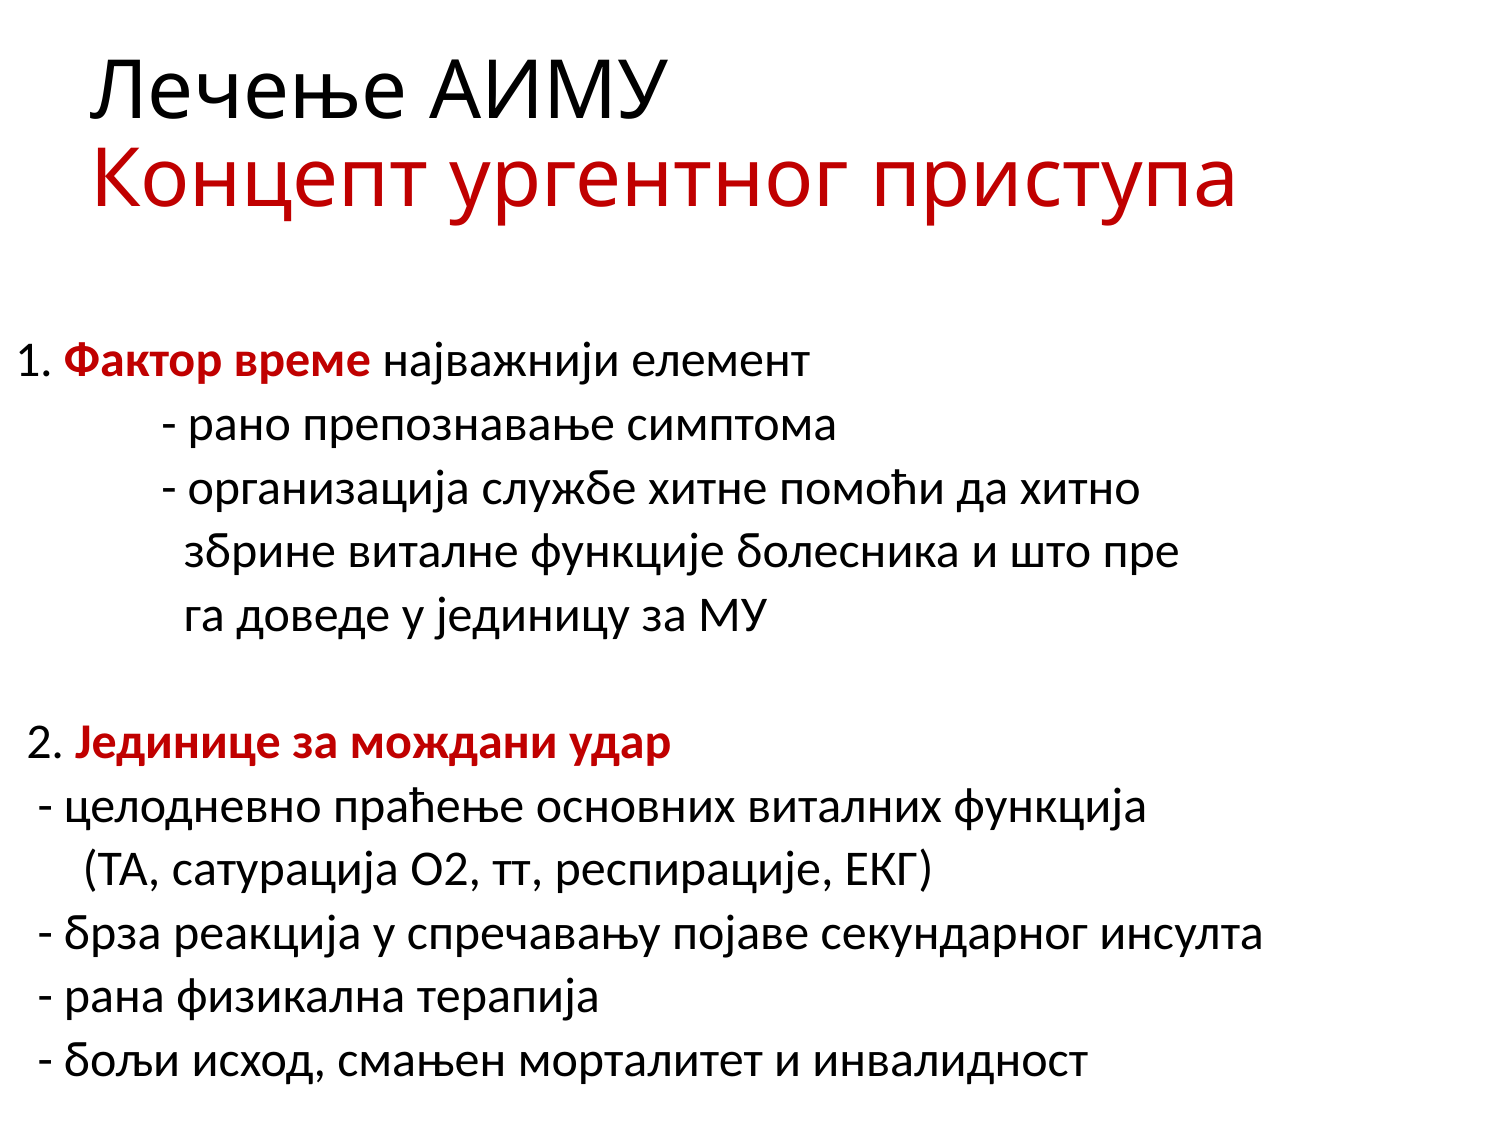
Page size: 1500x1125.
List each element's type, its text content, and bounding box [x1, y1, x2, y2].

list 1. Фактор време најважнији елемент - рано препознавање симптома - организација службе хитне помоћи да хитно збрине виталне функције болесника и што пре га доведе у јединицу за МУ 2. Јединице за мождани удар - целодневно праћење основних виталних функција (ТА, сатурација О2, тт, респирације, ЕКГ) - брза реакција у спречавању појаве секундарног инсулта - рана физикална терапија - бољи исход, смањен морталитет и инвалидност [0, 255, 1500, 1125]
title Лечење АИМУ Концепт ургентног приступа [75, 40, 1451, 232]
